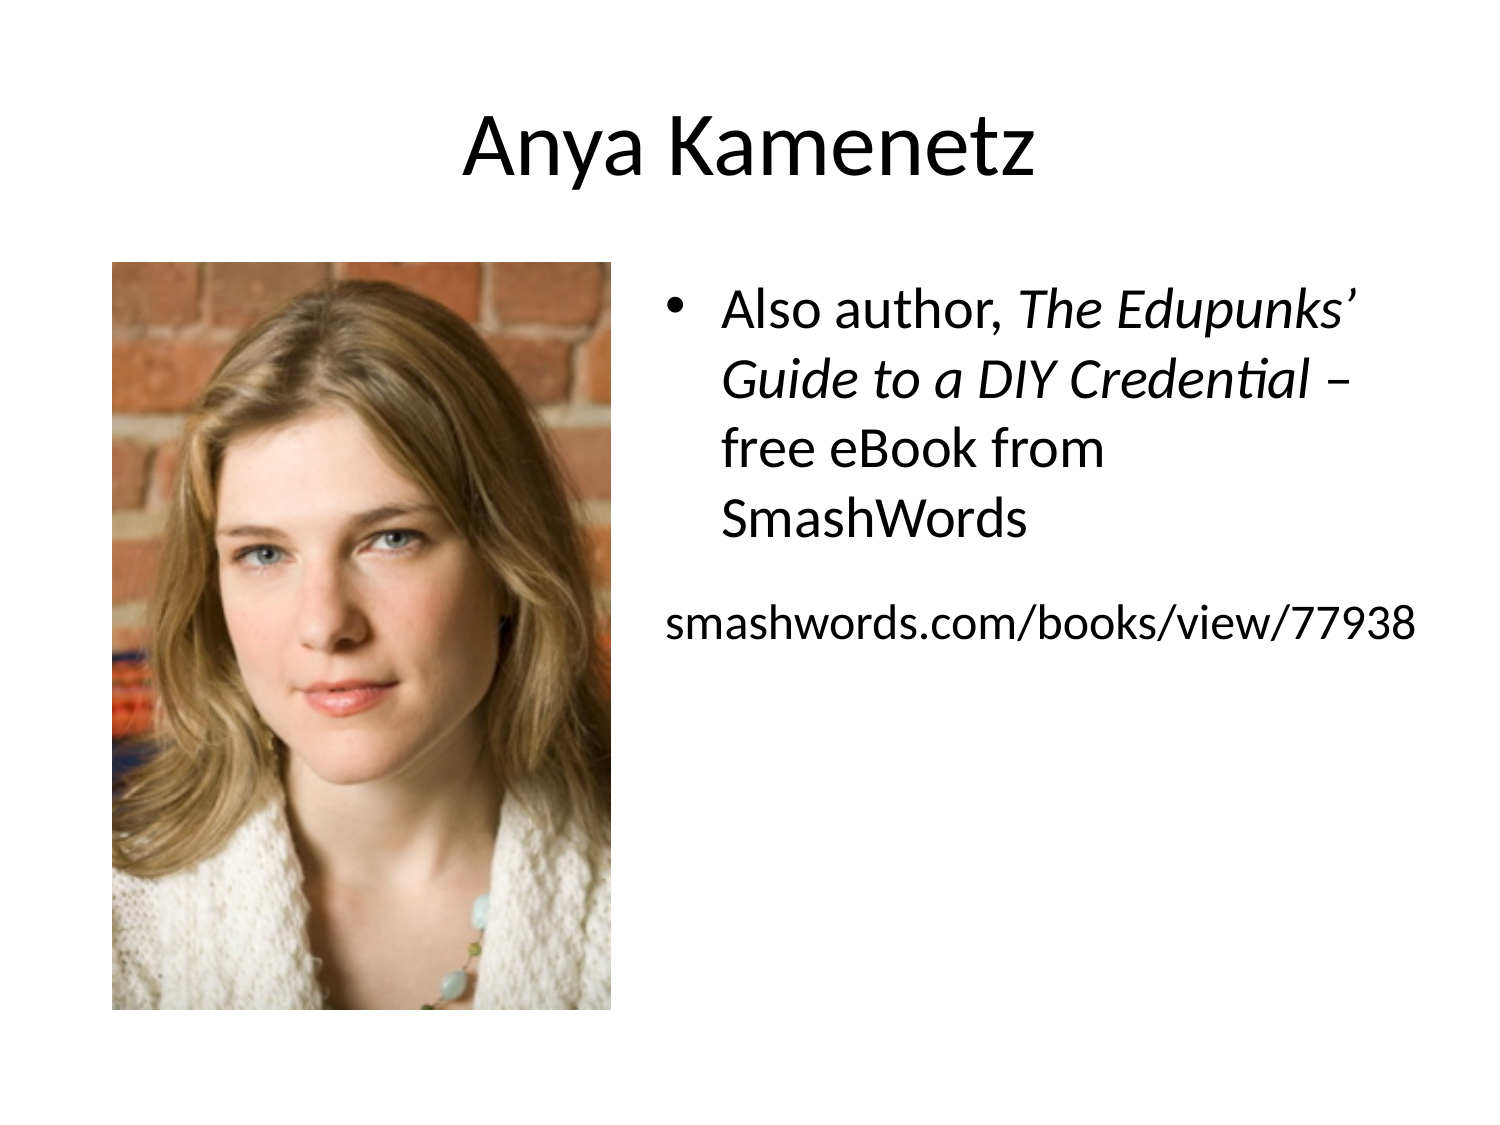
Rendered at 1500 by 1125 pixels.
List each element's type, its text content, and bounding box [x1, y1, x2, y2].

title Anya Kamenetz [75, 45, 1425, 233]
list Also author, The Edupunks’ Guide to a DIY Credential – free eBook from SmashWords smashwords.com/books/view/77938 [650, 262, 1438, 1005]
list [112, 262, 611, 1010]
